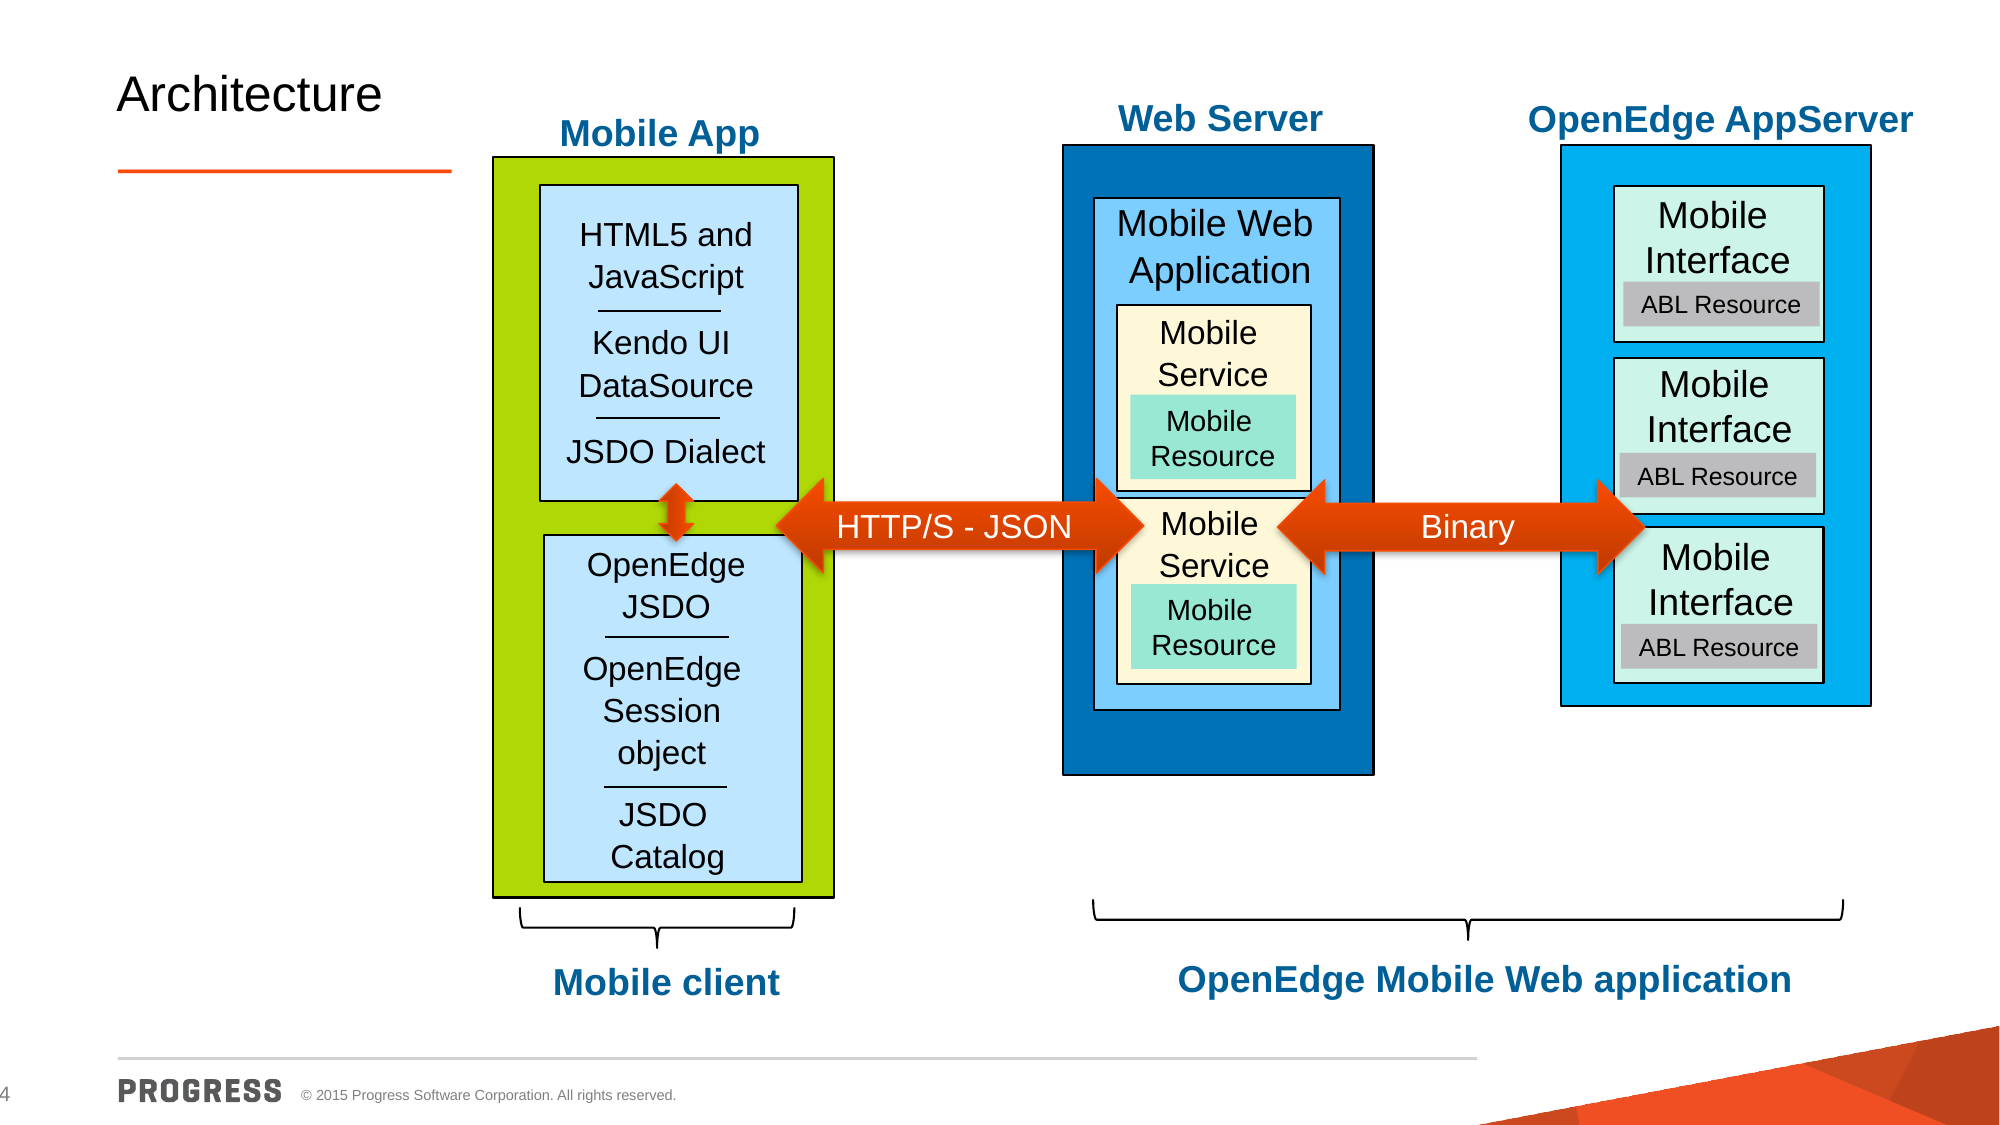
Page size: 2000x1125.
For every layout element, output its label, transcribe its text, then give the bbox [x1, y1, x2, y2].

text_box ABL Resource [1623, 281, 1820, 327]
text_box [1093, 191, 1341, 476]
text_box HTML5 and JavaScript Kendo UI DataSource JSDO Dialect [551, 205, 781, 478]
text_box [658, 483, 695, 542]
text_box [544, 535, 803, 882]
text_box [1063, 145, 1374, 476]
text_box [1613, 186, 1824, 343]
text_box [1650, 357, 1824, 514]
text_box [1613, 527, 1824, 684]
text_box Mobile client [538, 950, 796, 1011]
text_box ABL Resource [1621, 623, 1818, 669]
text_box [1613, 357, 1631, 476]
text_box Mobile Interface [1631, 352, 1808, 452]
text_box [540, 184, 799, 502]
picture [0, 0, 2000, 1125]
title Architecture [100, 60, 1874, 132]
text_box [1093, 899, 1844, 940]
text_box OpenEdge AppServer [1513, 87, 1929, 147]
text_box OpenEdge JSDO [572, 536, 761, 633]
text_box ABL Resource [1619, 452, 1817, 498]
text_box Web Server [1103, 86, 1339, 147]
text_box JSDO Catalog [553, 785, 783, 883]
text_box [1560, 147, 1872, 706]
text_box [1093, 583, 1341, 711]
text_box [493, 156, 834, 898]
text_box [451, 57, 1936, 250]
text_box OpenEdge Mobile Web application [1162, 947, 1808, 1008]
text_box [775, 478, 1646, 575]
text_box Mobile Interface [1630, 183, 1806, 281]
text_box [1063, 583, 1374, 775]
text_box [519, 907, 795, 948]
text_box OpenEdge Session object [567, 640, 757, 779]
text_box Mobile Interface [1633, 525, 1809, 623]
text_box Mobile App [544, 132, 776, 162]
